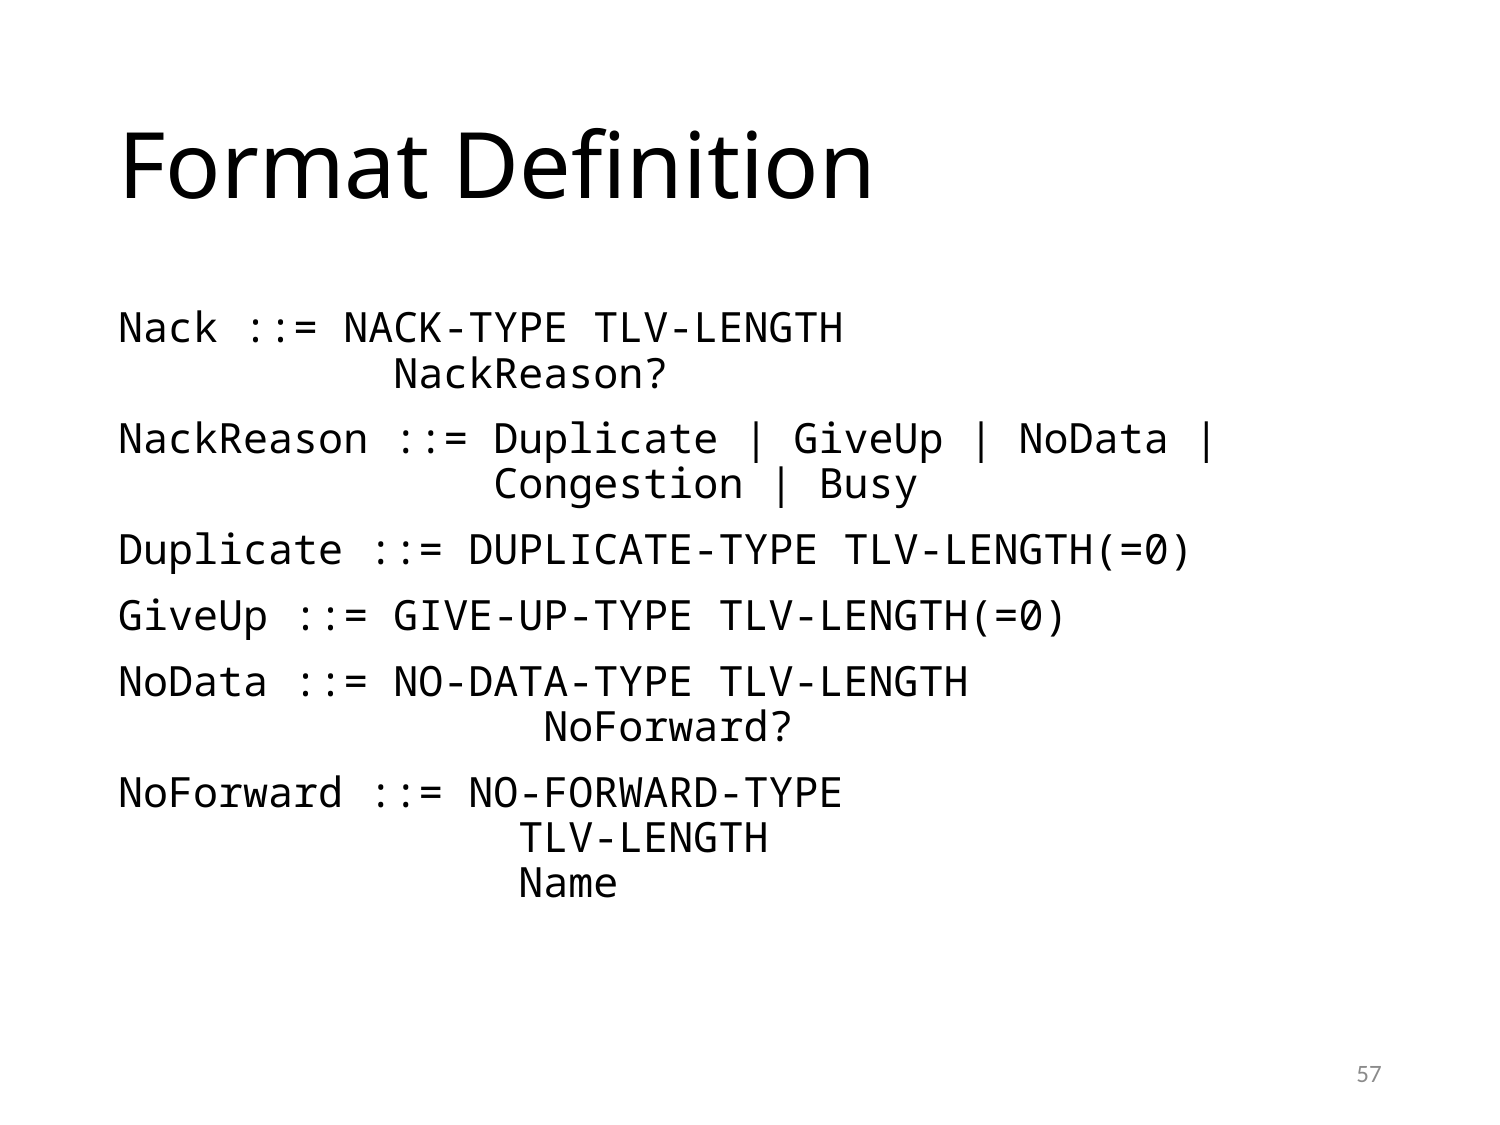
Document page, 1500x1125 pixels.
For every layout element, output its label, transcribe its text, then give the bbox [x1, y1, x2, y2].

title Format Definition [103, 59, 1397, 278]
list Nack ::= NACK-TYPE TLV-LENGTH NackReason? NackReason ::= Duplicate | GiveUp | NoData | Congestion | Busy Duplicate ::= DUPLICATE-TYPE TLV-LENGTH(=0) GiveUp ::= GIVE-UP-TYPE TLV-LENGTH(=0) NoData ::= NO-DATA-TYPE TLV-LENGTH NoForward? NoForward ::= NO-FORWARD-TYPE TLV-LENGTH Name [103, 299, 1397, 1014]
slide_number 57 [1059, 1042, 1397, 1103]
